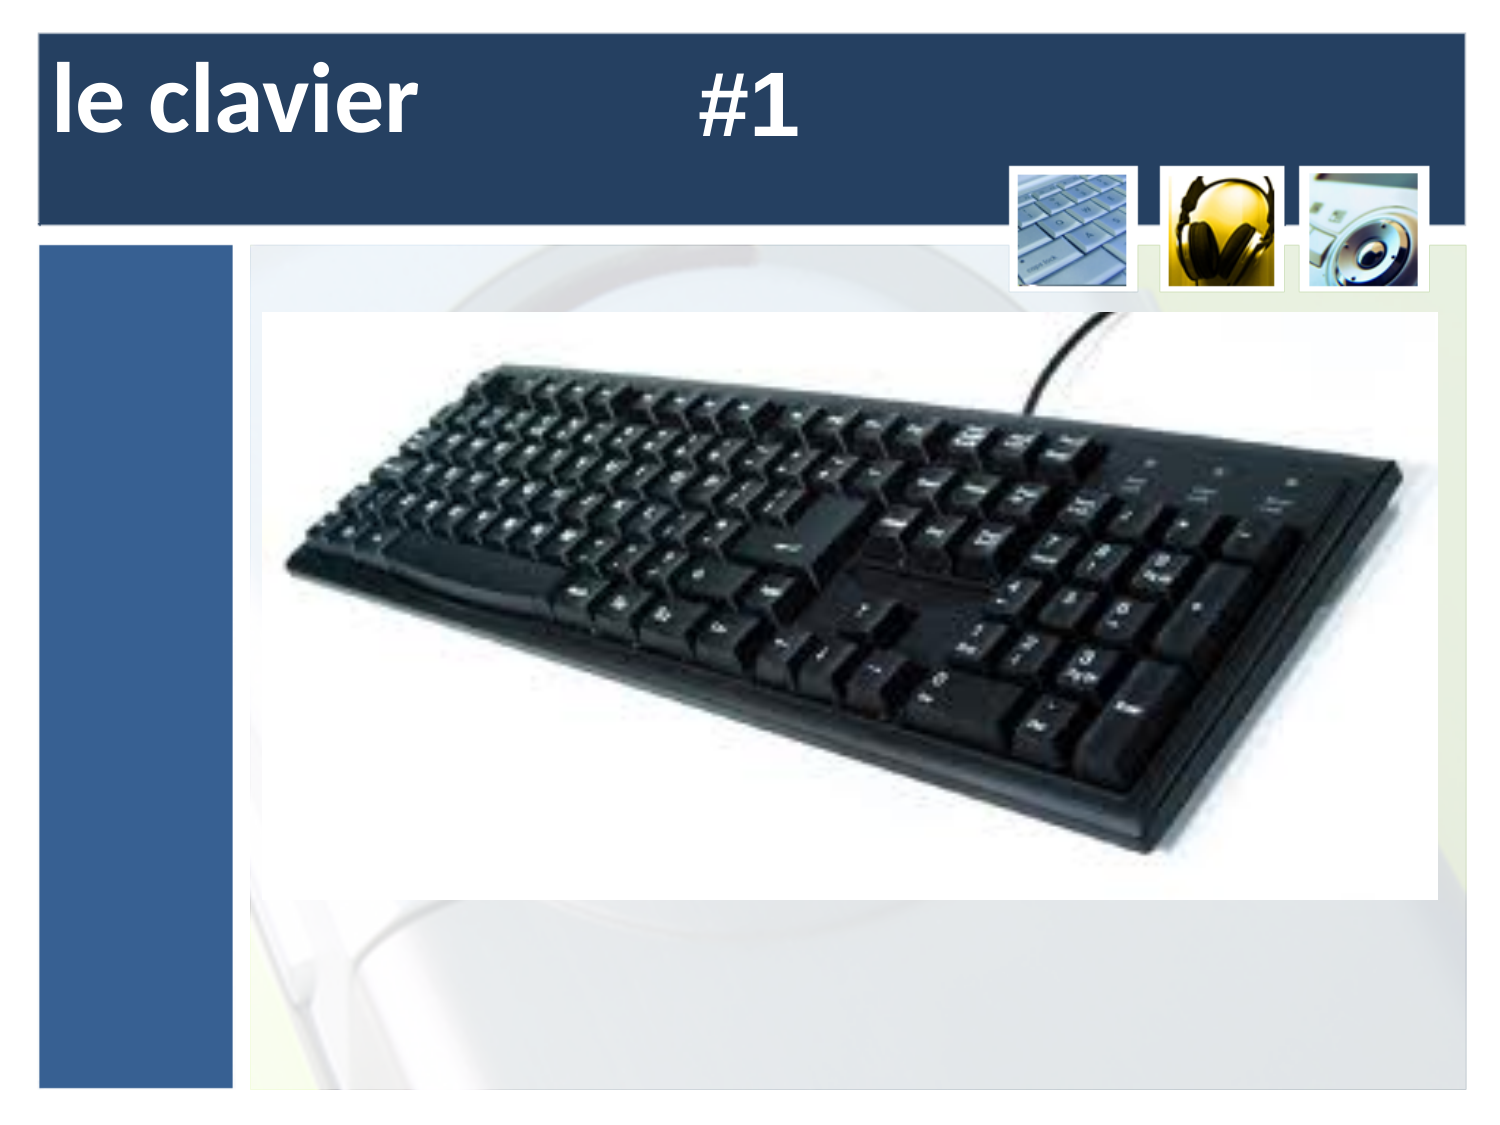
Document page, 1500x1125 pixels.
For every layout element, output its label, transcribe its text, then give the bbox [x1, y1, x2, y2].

title #1 [75, 37, 1425, 163]
text_box le clavier [36, 24, 1224, 160]
picture [0, 0, 1500, 1125]
